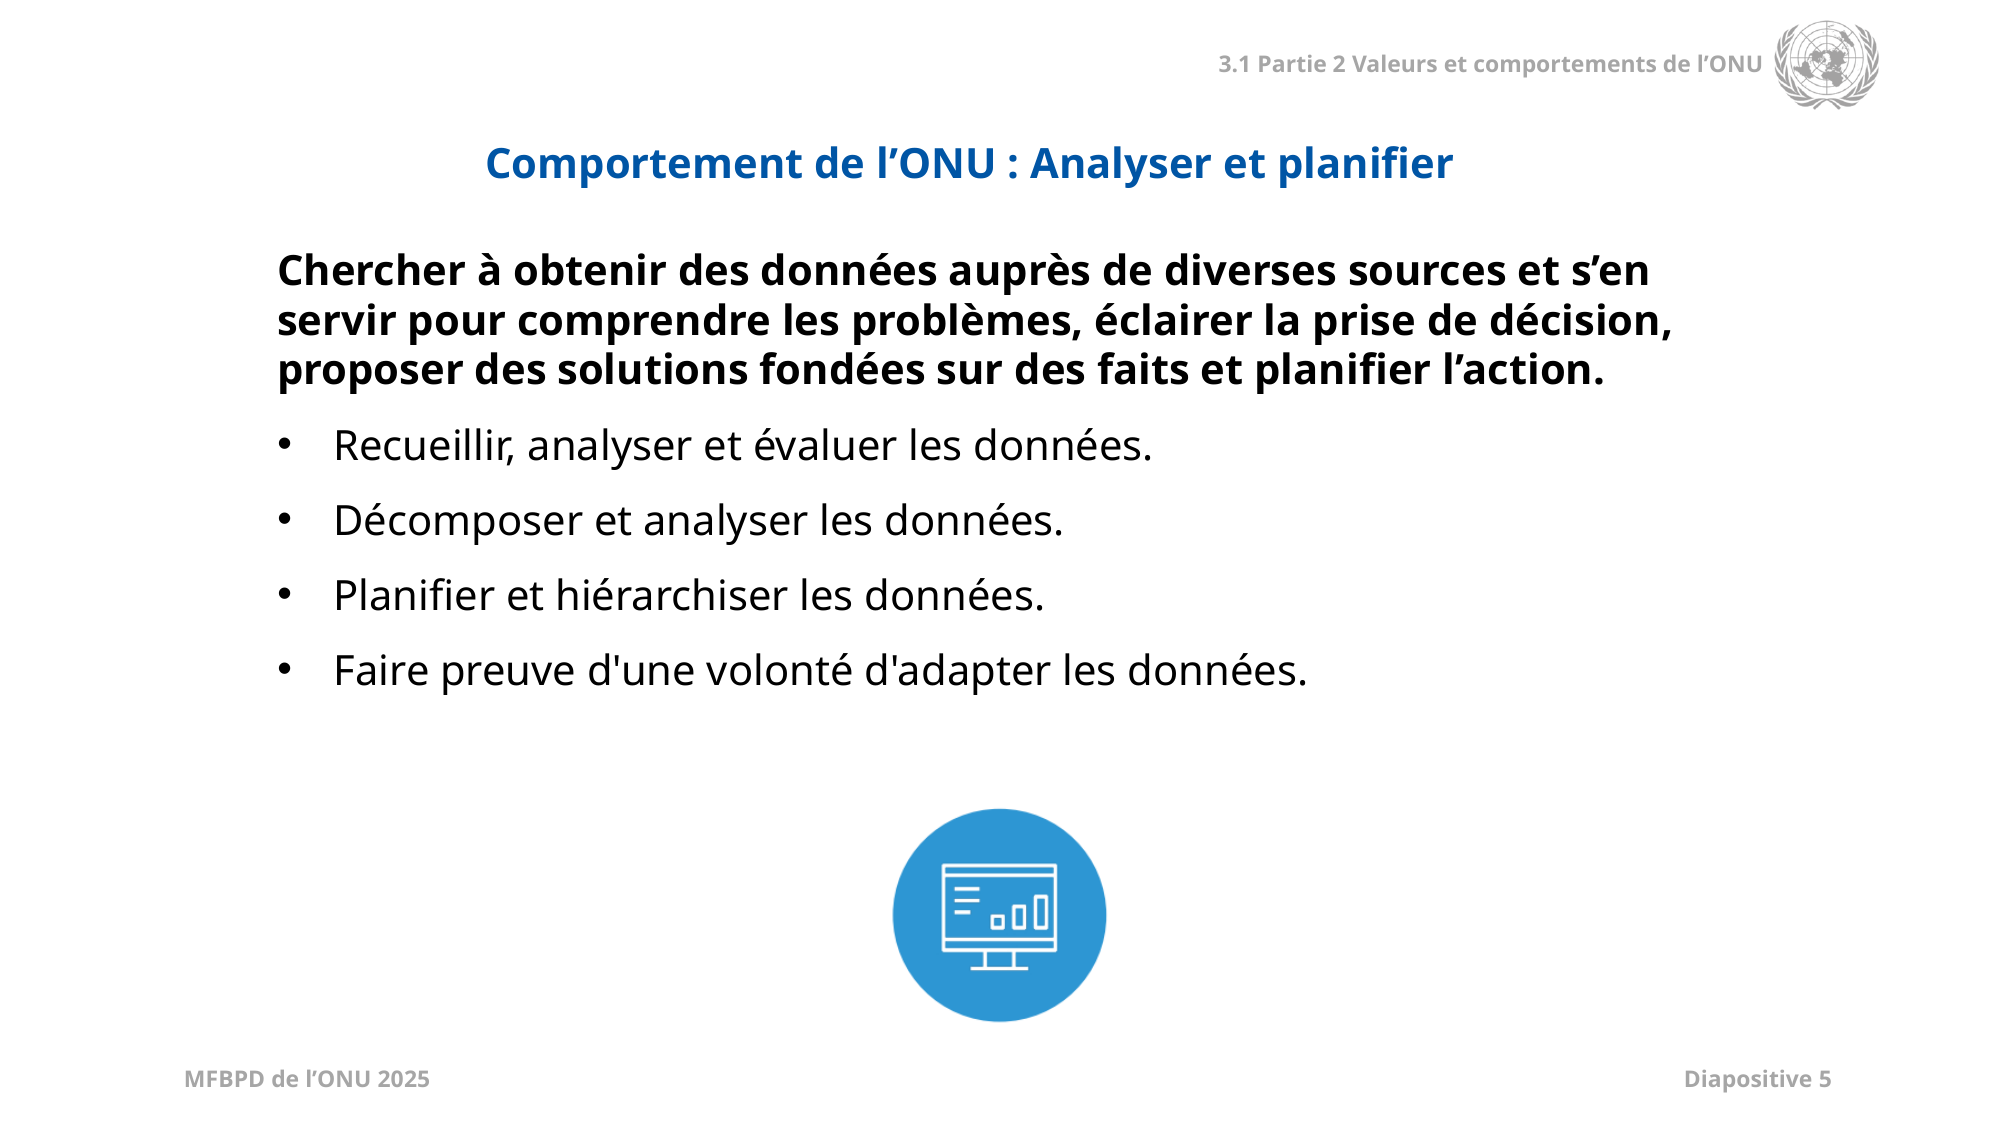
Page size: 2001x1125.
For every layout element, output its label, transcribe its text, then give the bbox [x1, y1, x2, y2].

picture [887, 798, 1113, 1029]
text_box Chercher à obtenir des données auprès de diverses sources et s’en servir pour comprendre les problèmes, éclairer la prise de décision, proposer des solutions fondées sur des faits et planifier l’action. Recueillir, analyser et évaluer les données. Décomposer et analyser les données. Planifier et hiérarchiser les données. Faire preuve d'une volonté d'adapter les données. [262, 235, 1756, 777]
text_box Comportement de l’ONU : Analyser et planifier [262, 128, 1678, 194]
